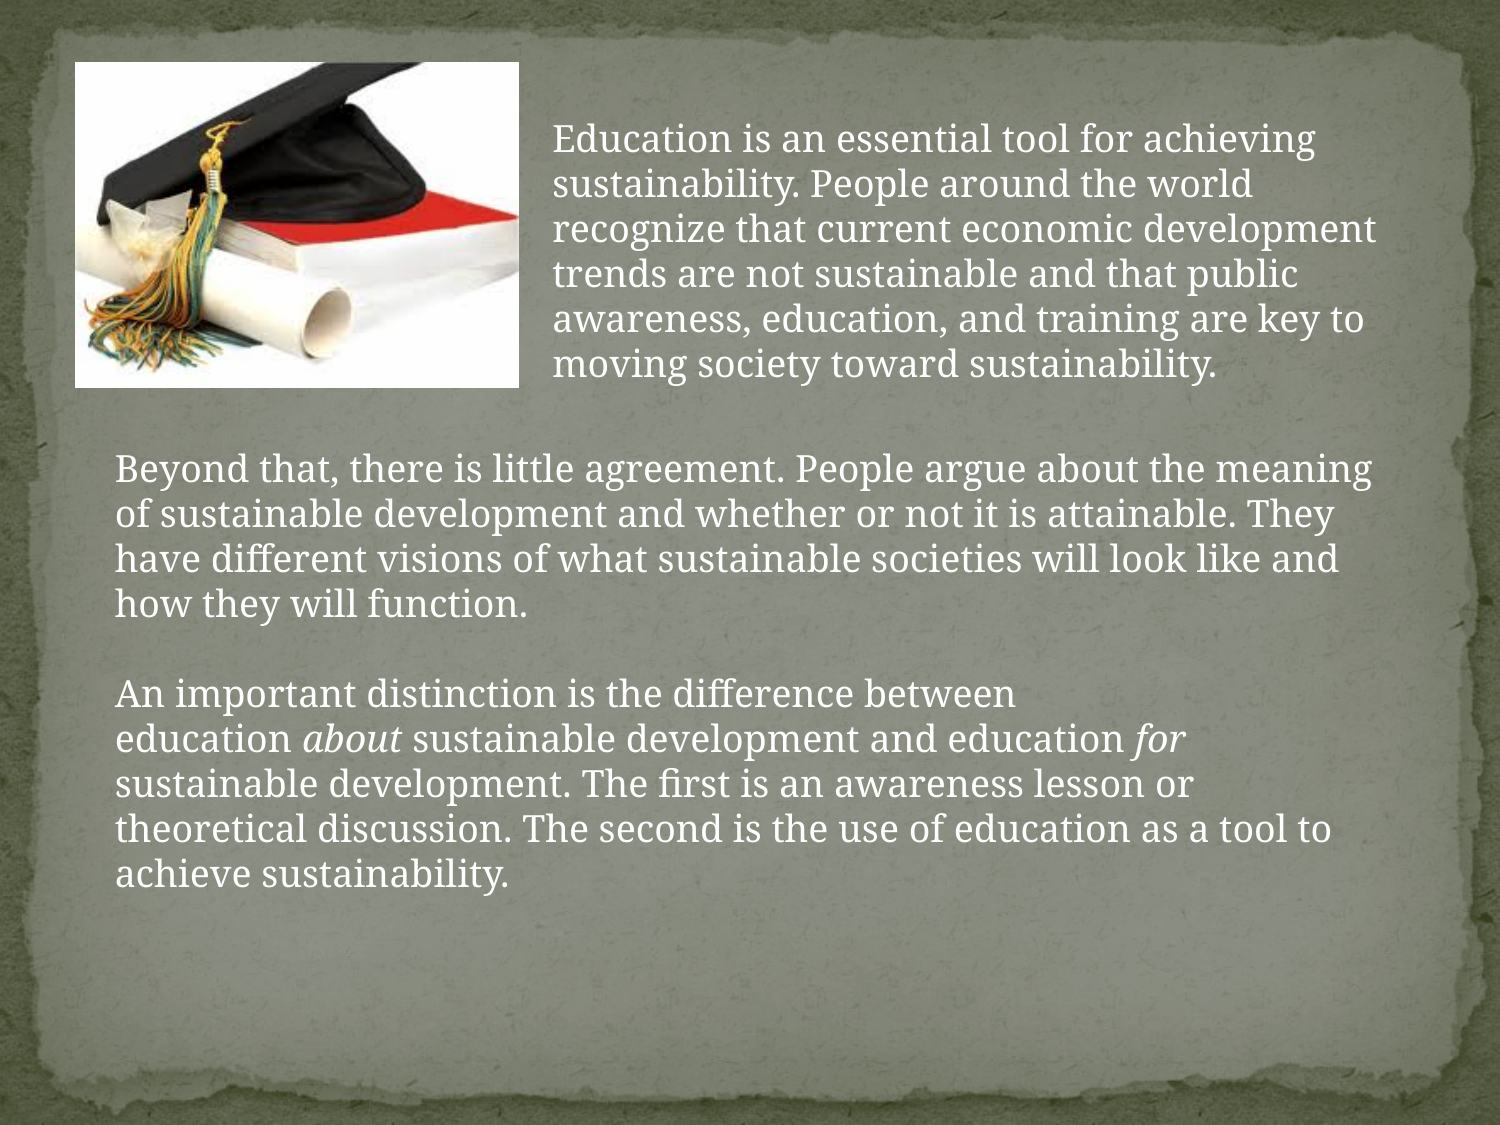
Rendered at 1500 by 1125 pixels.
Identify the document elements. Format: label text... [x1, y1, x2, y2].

text_box Beyond that, there is little agreement. People argue about the meaning of sustainable development and whether or not it is attainable. They have different visions of what sustainable societies will look like and how they will function. An important distinction is the difference between education about sustainable development and education for sustainable development. The first is an awareness lesson or theoretical discussion. The second is the use of education as a tool to achieve sustainability. [99, 437, 1413, 903]
text_box Education is an essential tool for achieving sustainability. People around the world recognize that current economic development trends are not sustainable and that public awareness, education, and training are key to moving society toward sustainability. [537, 62, 1413, 393]
picture [75, 62, 519, 388]
